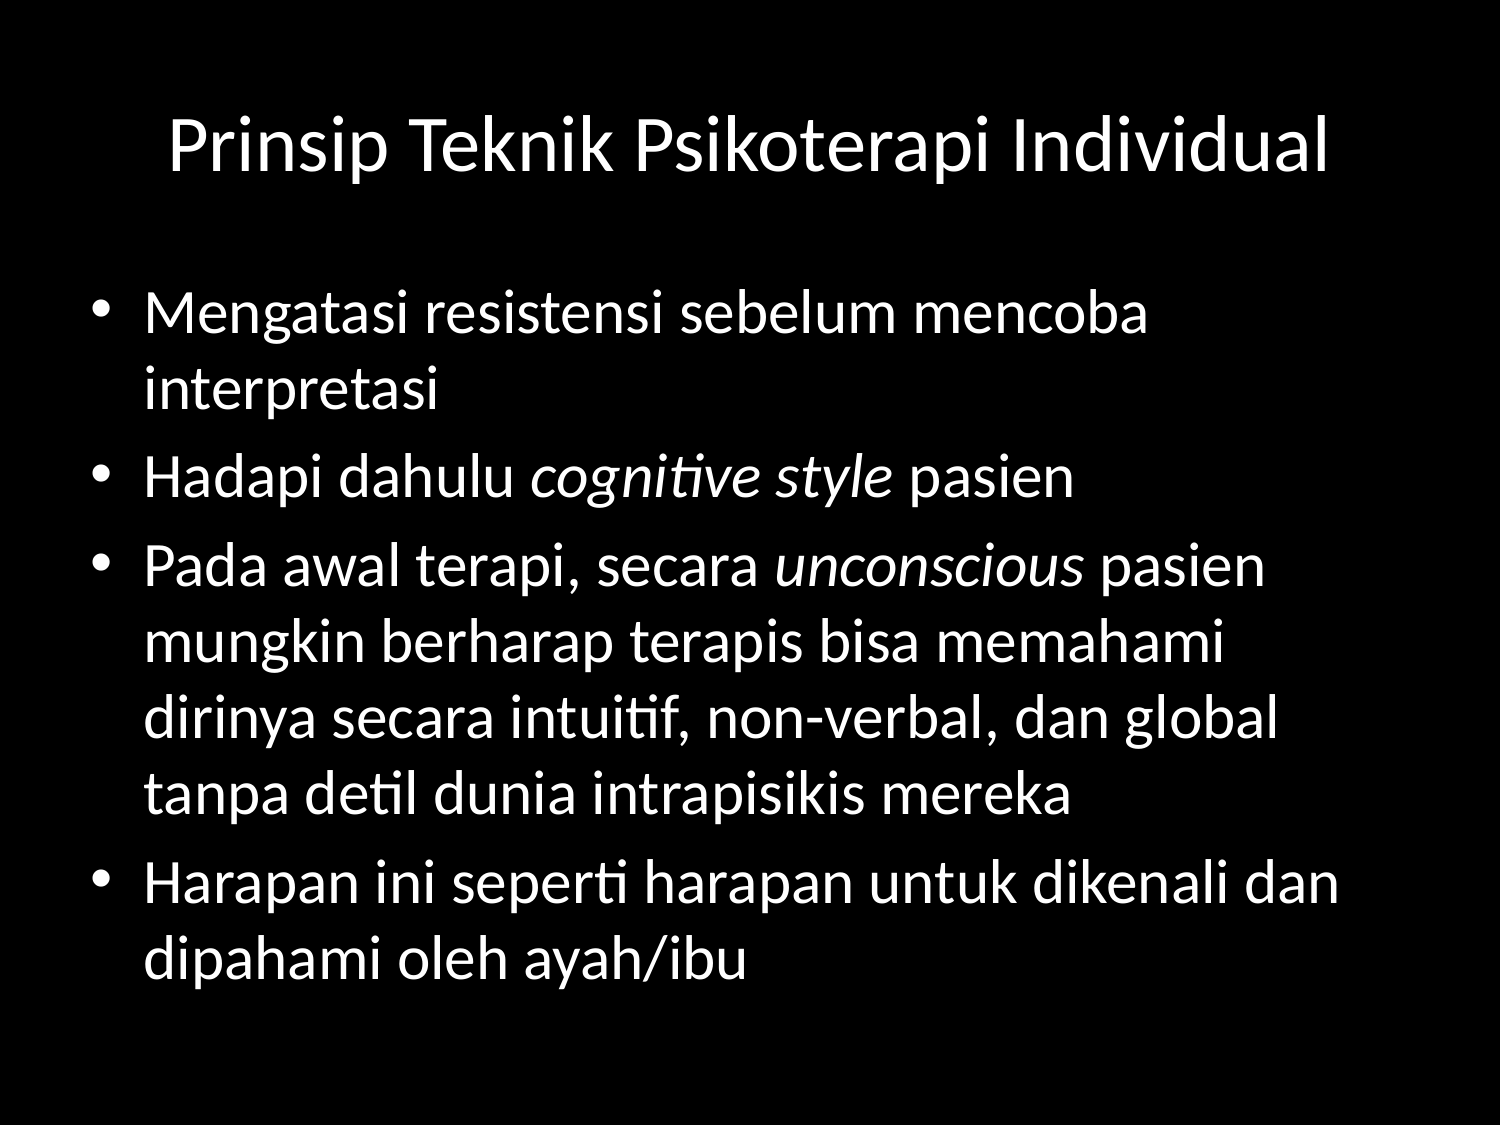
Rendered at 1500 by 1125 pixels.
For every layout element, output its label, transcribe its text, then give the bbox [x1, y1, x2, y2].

title Prinsip Teknik Psikoterapi Individual [75, 45, 1425, 233]
list Mengatasi resistensi sebelum mencoba interpretasi Hadapi dahulu cognitive style pasien Pada awal terapi, secara unconscious pasien mungkin berharap terapis bisa memahami dirinya secara intuitif, non-verbal, dan global tanpa detil dunia intrapisikis mereka Harapan ini seperti harapan untuk dikenali dan dipahami oleh ayah/ibu [75, 262, 1425, 1005]
